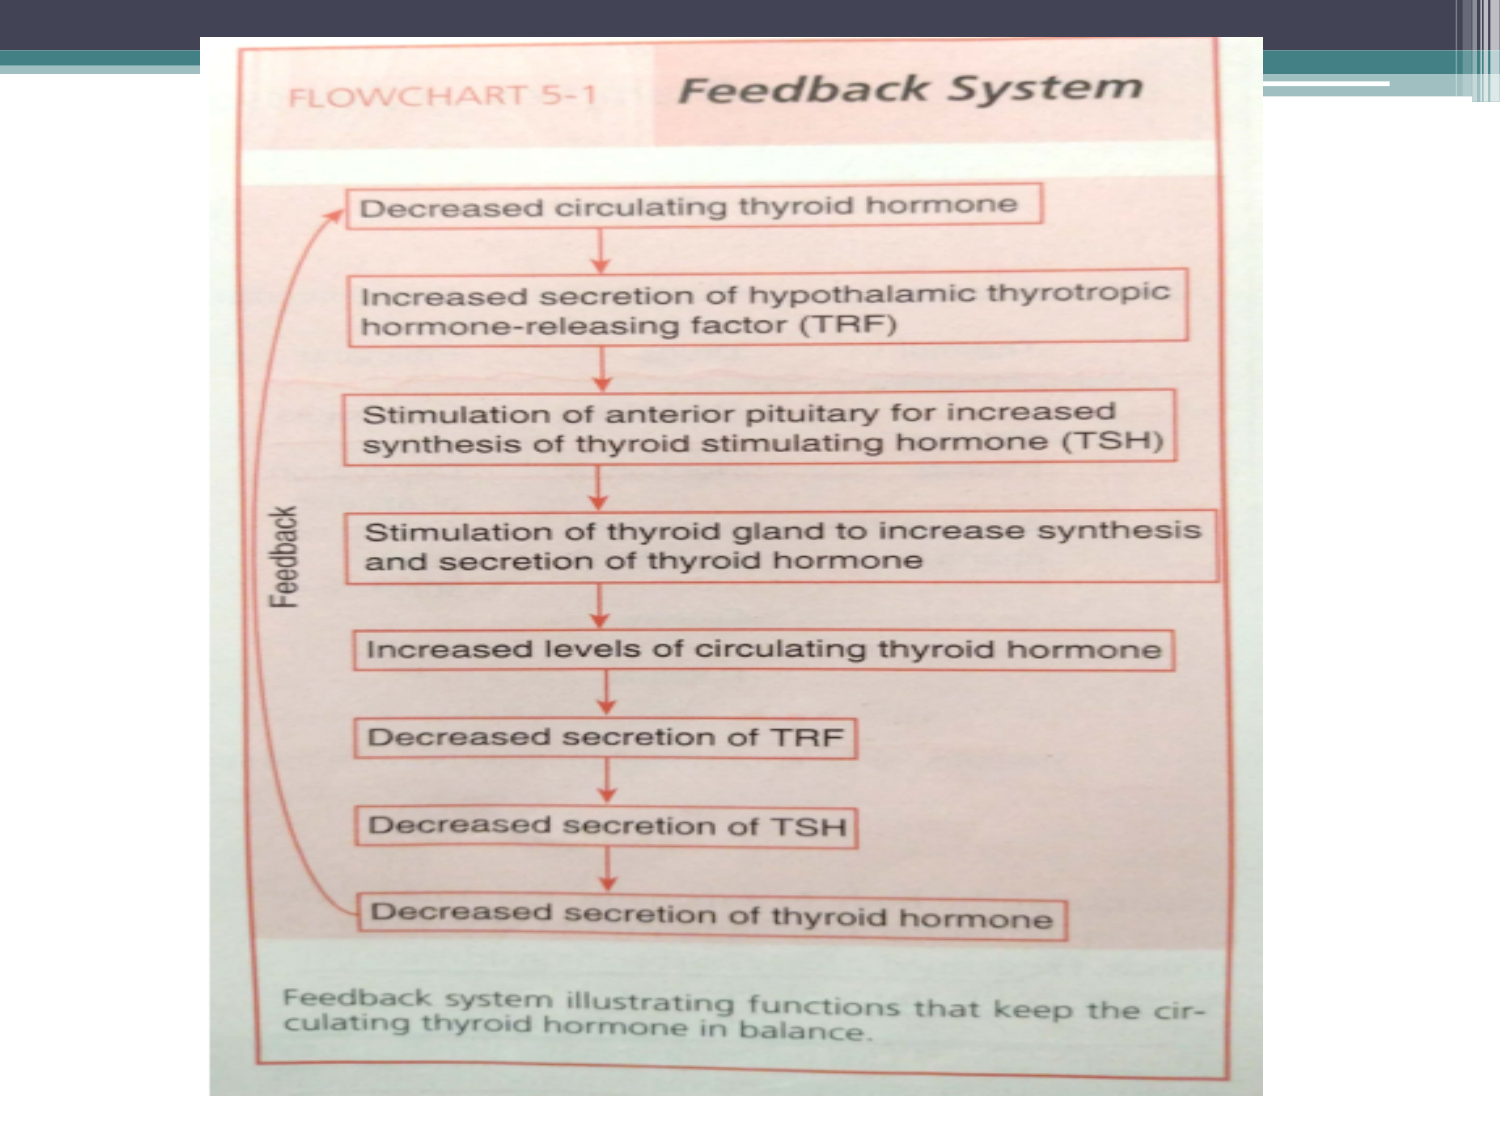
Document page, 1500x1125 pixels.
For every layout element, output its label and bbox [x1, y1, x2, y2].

picture [199, 37, 1263, 1096]
